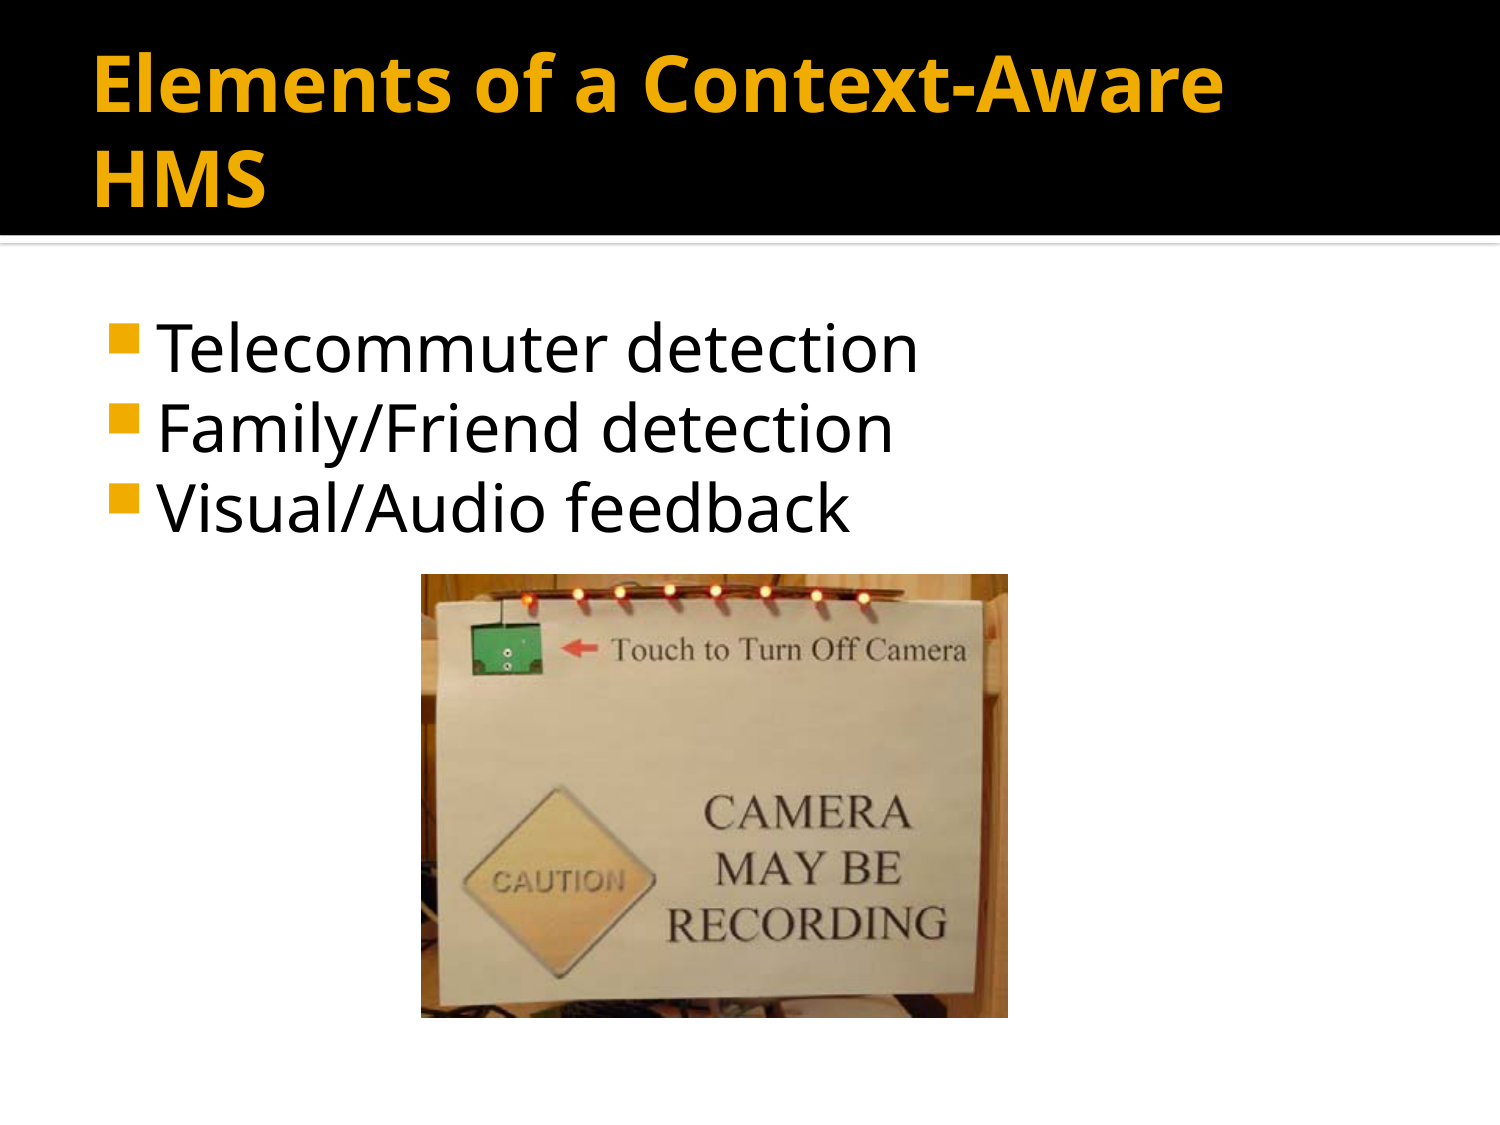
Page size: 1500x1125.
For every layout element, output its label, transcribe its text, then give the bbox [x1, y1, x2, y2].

list Telecommuter detection Family/Friend detection Visual/Audio feedback [75, 291, 1425, 1050]
picture [421, 574, 1008, 1018]
title Elements of a Context-Aware HMS [75, 25, 1425, 231]
